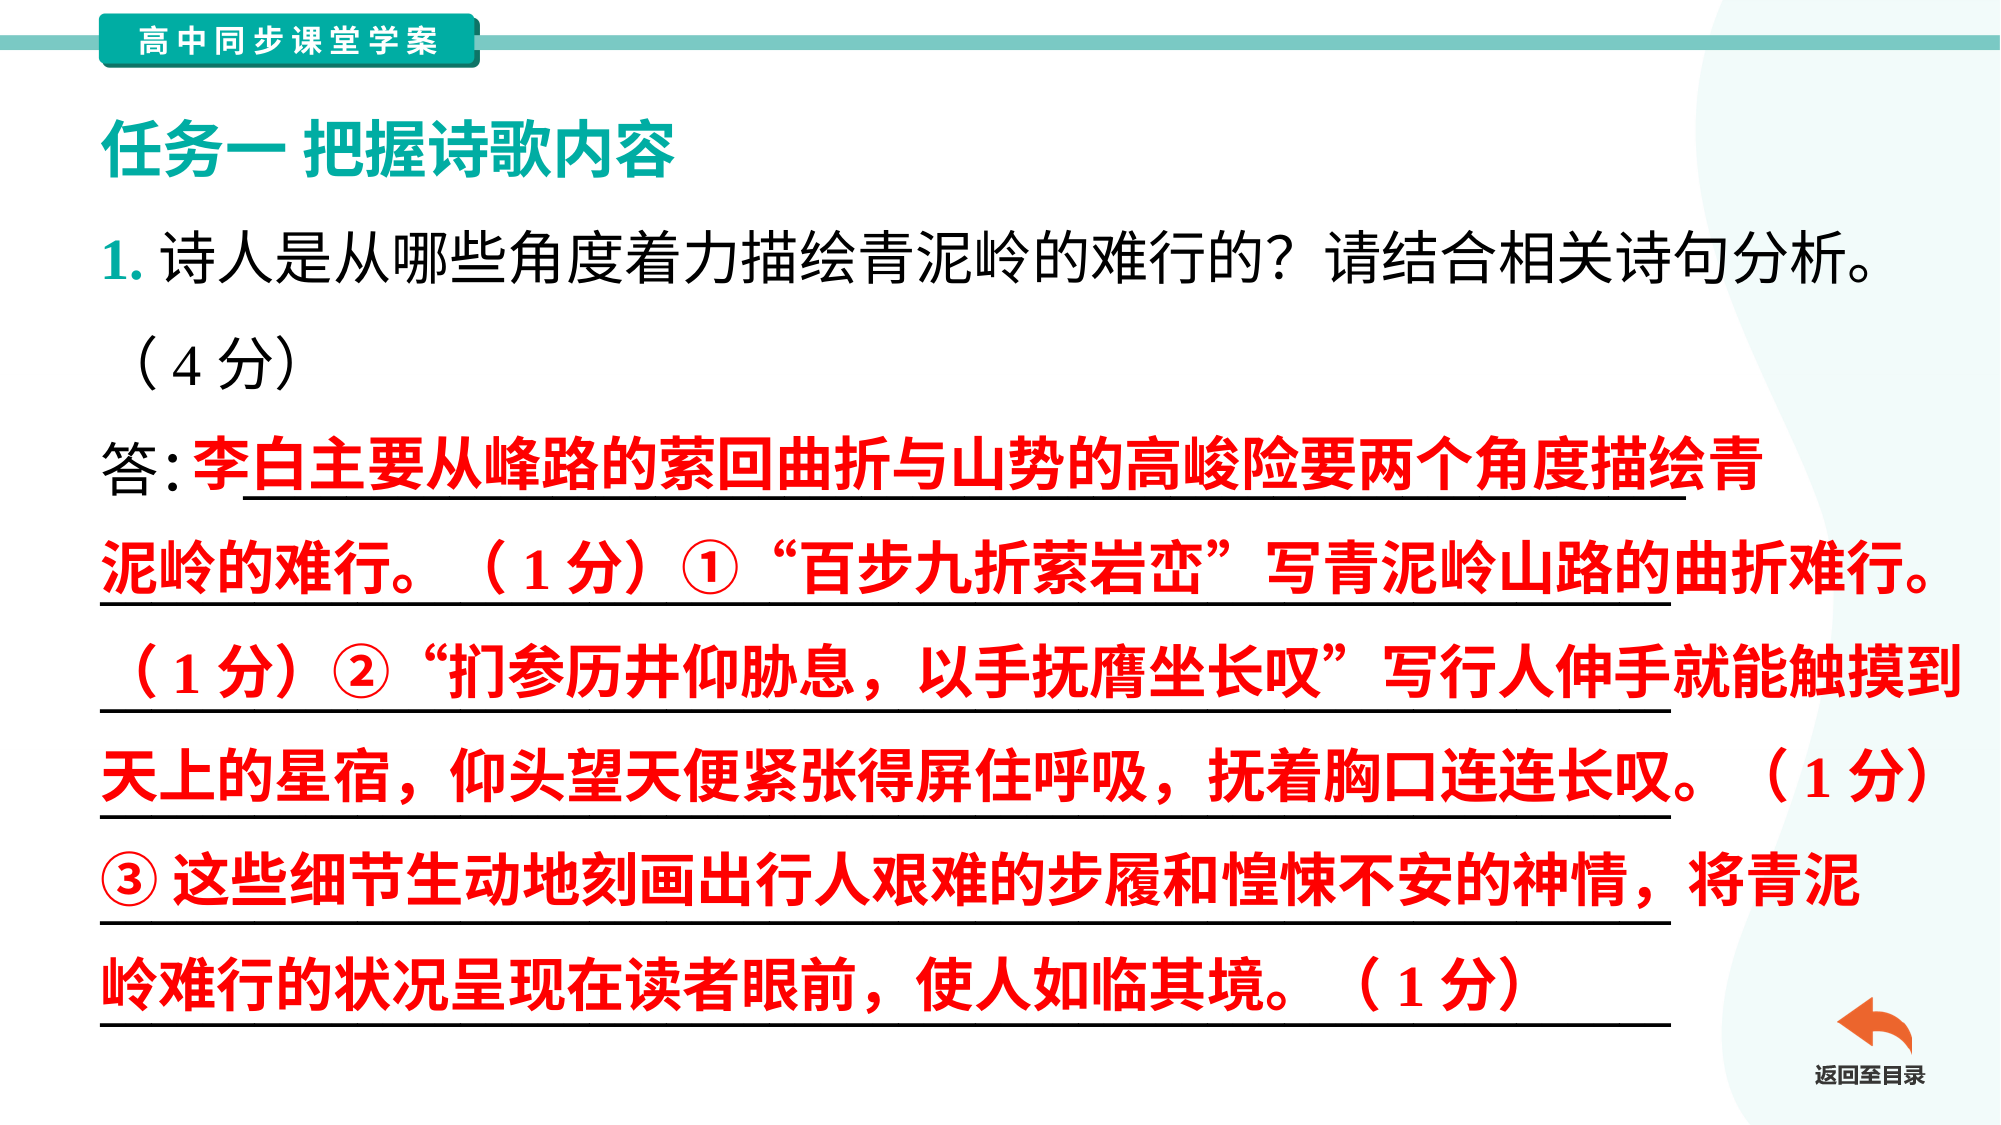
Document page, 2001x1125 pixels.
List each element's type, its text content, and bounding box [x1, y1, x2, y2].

picture [0, 0, 2000, 1125]
text_box 1.诗人是从哪些角度着力描绘青泥岭的难行的？请结合相关诗句分析。 （4分） 答： ________________________________________________________ _____________________________________________________________ _____________________________________________________________ _____________________________________________________________ _____________________________________________________________ _____________________________________________________________ [100, 1006, 1899, 1015]
text_box 1.诗人是从哪些角度着力描绘青泥岭的难行的？请结合相关诗句分析。 （4分） 答： ________________________________________________________ _____________________________________________________________ _____________________________________________________________ _____________________________________________________________ _____________________________________________________________ _____________________________________________________________ [100, 184, 1899, 392]
text_box 李白主要从峰路的萦回曲折与山势的高峻险要两个角度描绘青 泥岭的难行。（1分）①“百步九折萦岩峦”写青泥岭山路的曲折难行。 （1分）②“扪参历井仰胁息，以手抚膺坐长叹”写行人伸手就能触摸到 天上的星宿，仰头望天便紧张得屏住呼吸，抚着胸口连连长叹。（1分） ③这些细节生动地刻画出行人艰难的步履和惶悚不安的神情，将青泥 岭难行的状况呈现在读者眼前，使人如临其境。（1分） [100, 392, 1899, 1006]
text_box 任务一 把握诗歌内容 [100, 76, 1899, 184]
